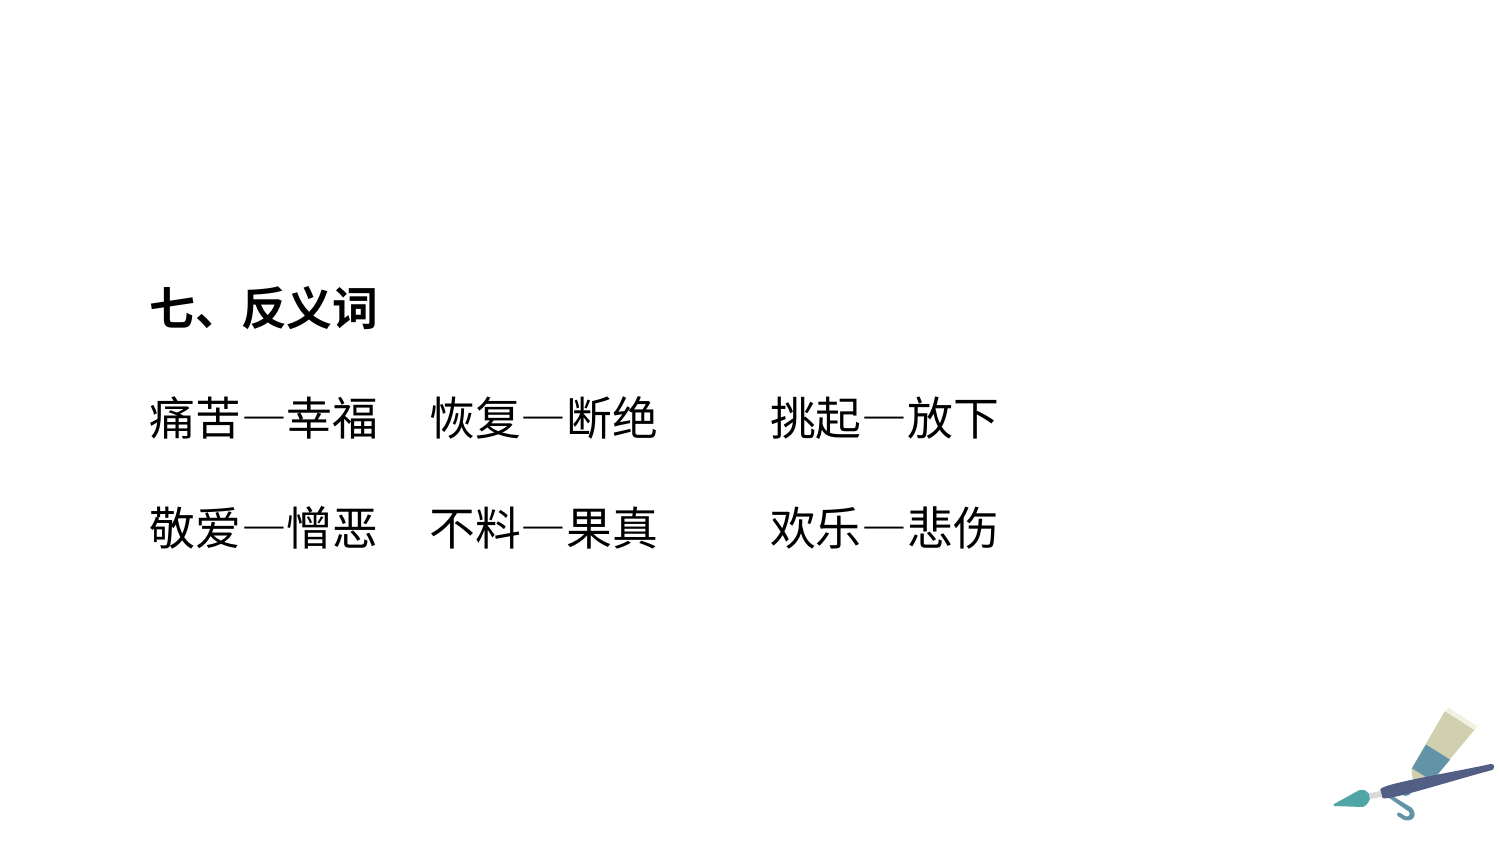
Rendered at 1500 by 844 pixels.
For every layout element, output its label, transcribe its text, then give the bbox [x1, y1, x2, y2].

text_box 七、反义词 痛苦—幸福 恢复—断绝 挑起—放下 敬爱—憎恶 不料—果真 欢乐—悲伤 [134, 217, 1443, 562]
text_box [1358, 708, 1481, 844]
